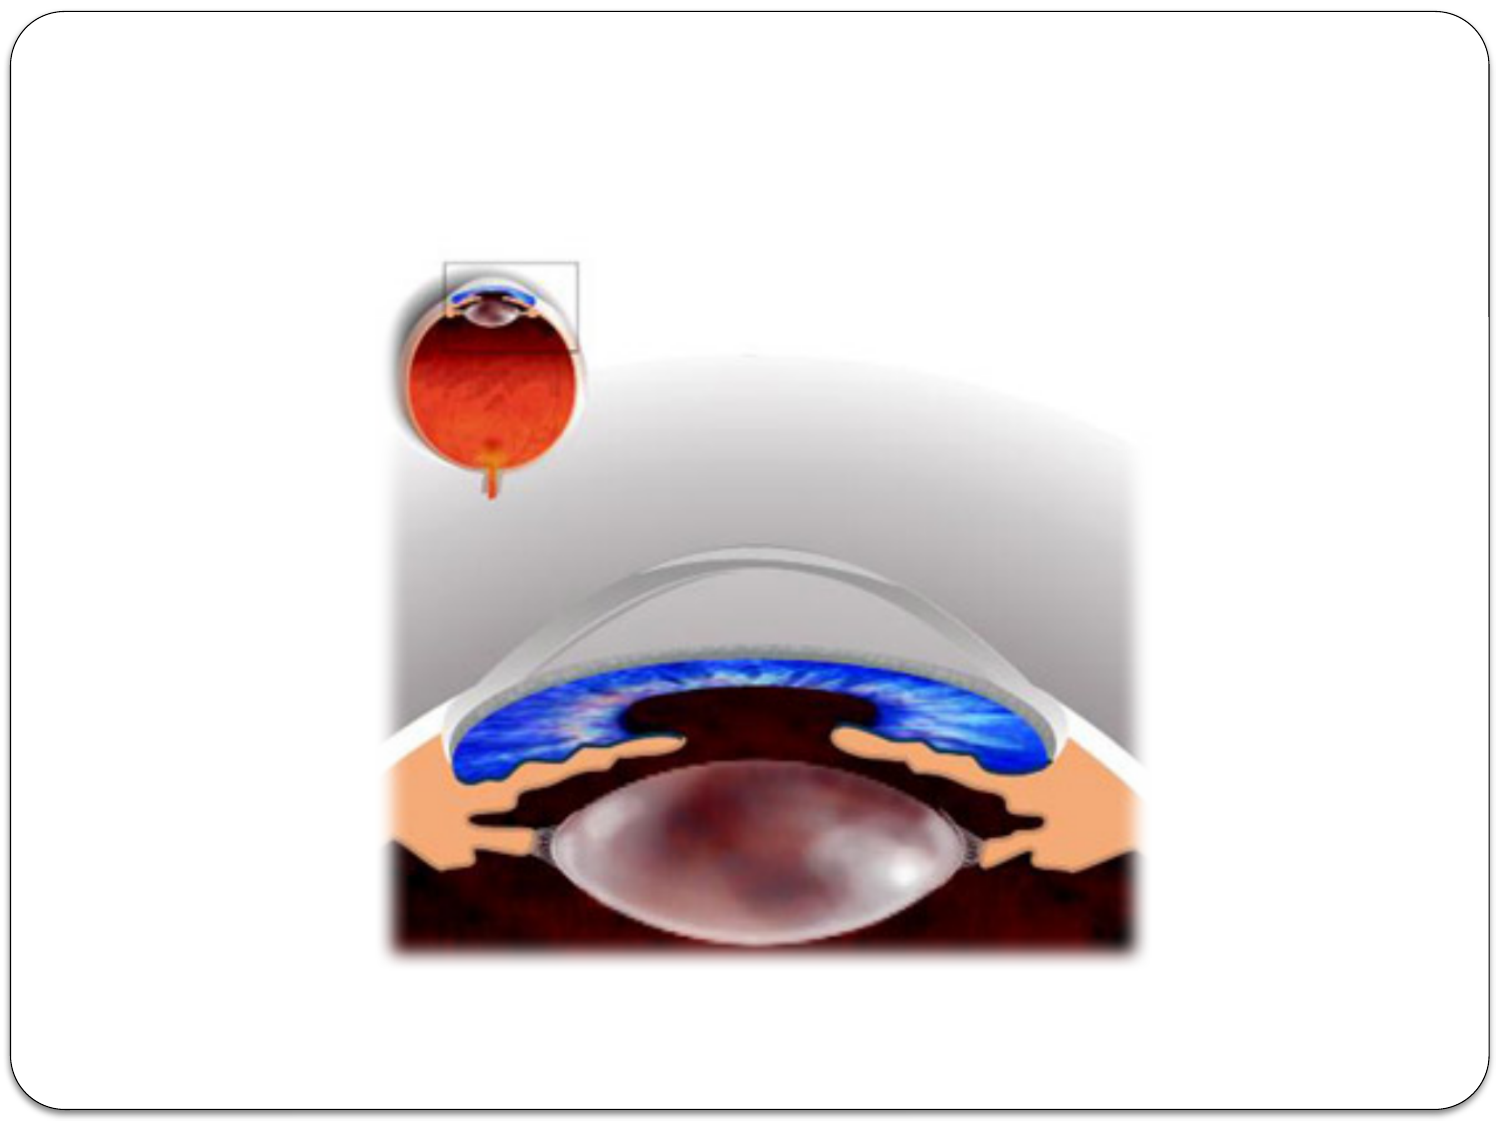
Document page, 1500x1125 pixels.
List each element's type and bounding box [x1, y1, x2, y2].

picture [374, 174, 1152, 971]
